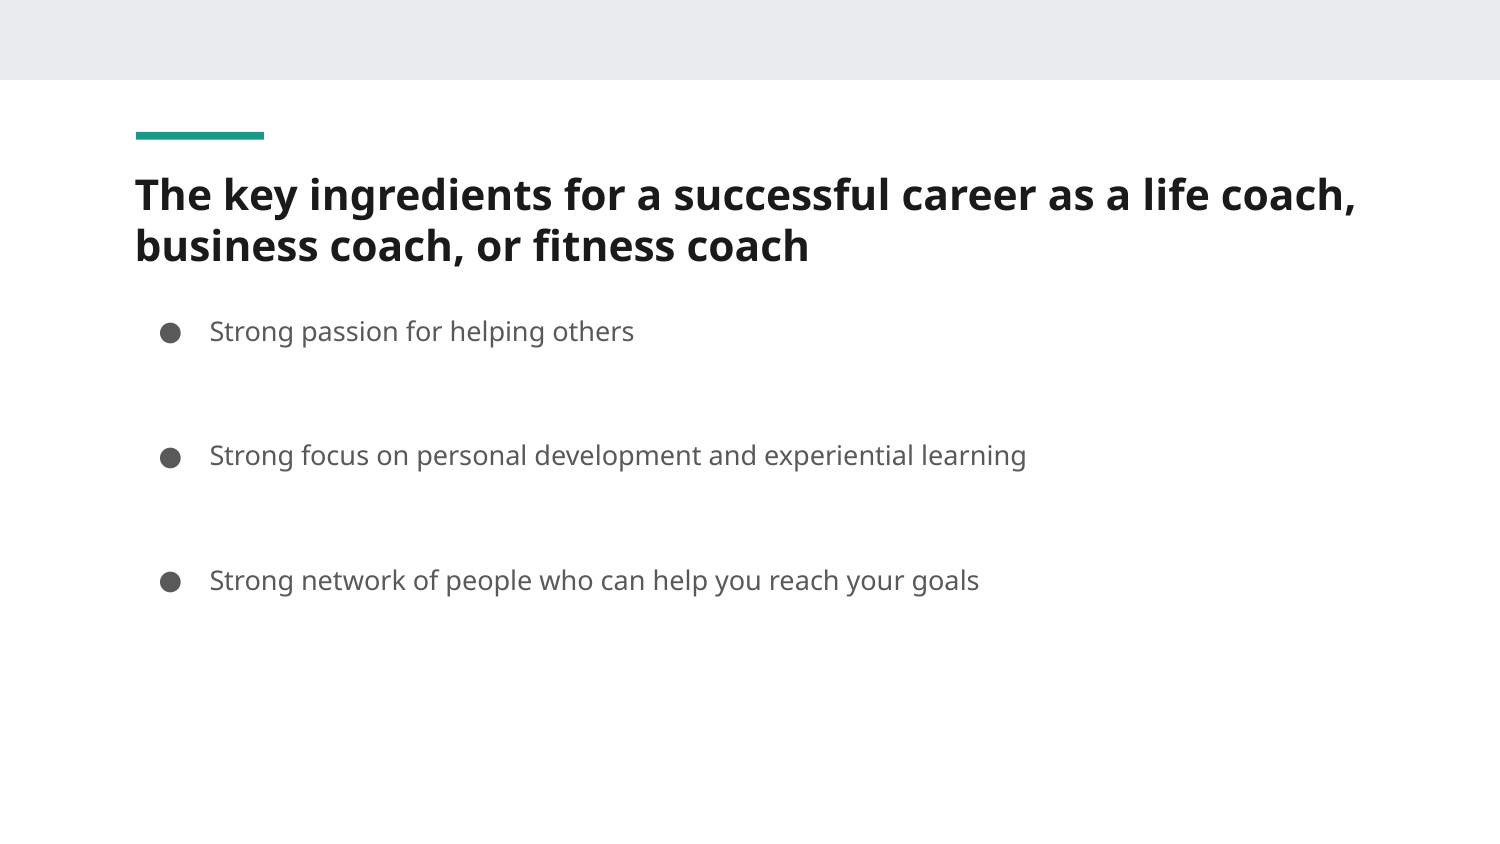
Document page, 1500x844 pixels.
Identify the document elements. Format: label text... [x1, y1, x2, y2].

list Strong passion for helping others Strong focus on personal development and experiential learning Strong network of people who can help you reach your goals [119, 294, 1381, 780]
title The key ingredients for a successful career as a life coach, business coach, or fitness coach [119, 152, 1381, 241]
